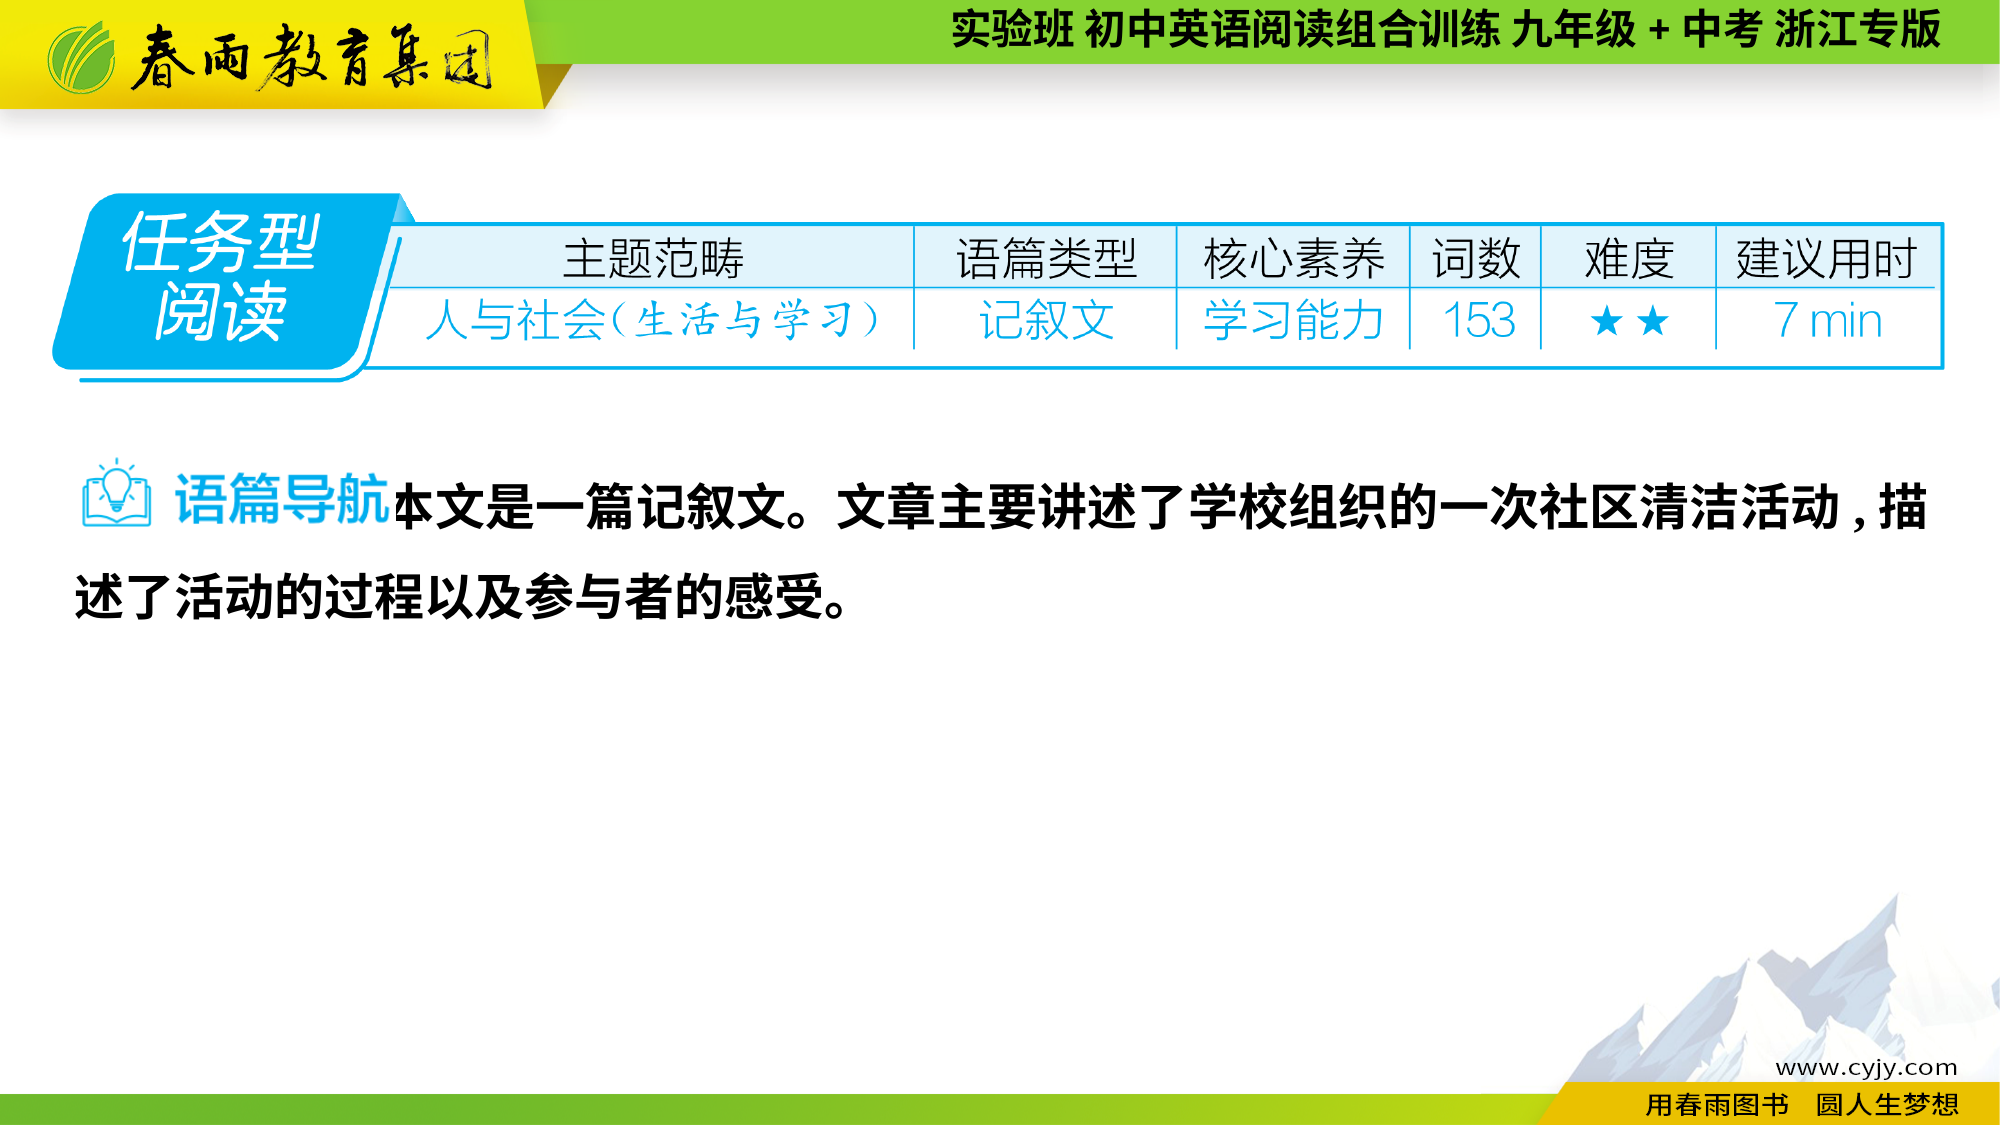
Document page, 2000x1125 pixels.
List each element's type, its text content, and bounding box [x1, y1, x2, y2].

list 本文是一篇记叙文。文章主要讲述了学校组织的一次社区清洁活动,描述了活动的过程以及参与者的感受。 [59, 437, 1944, 635]
picture [0, 0, 2000, 1125]
